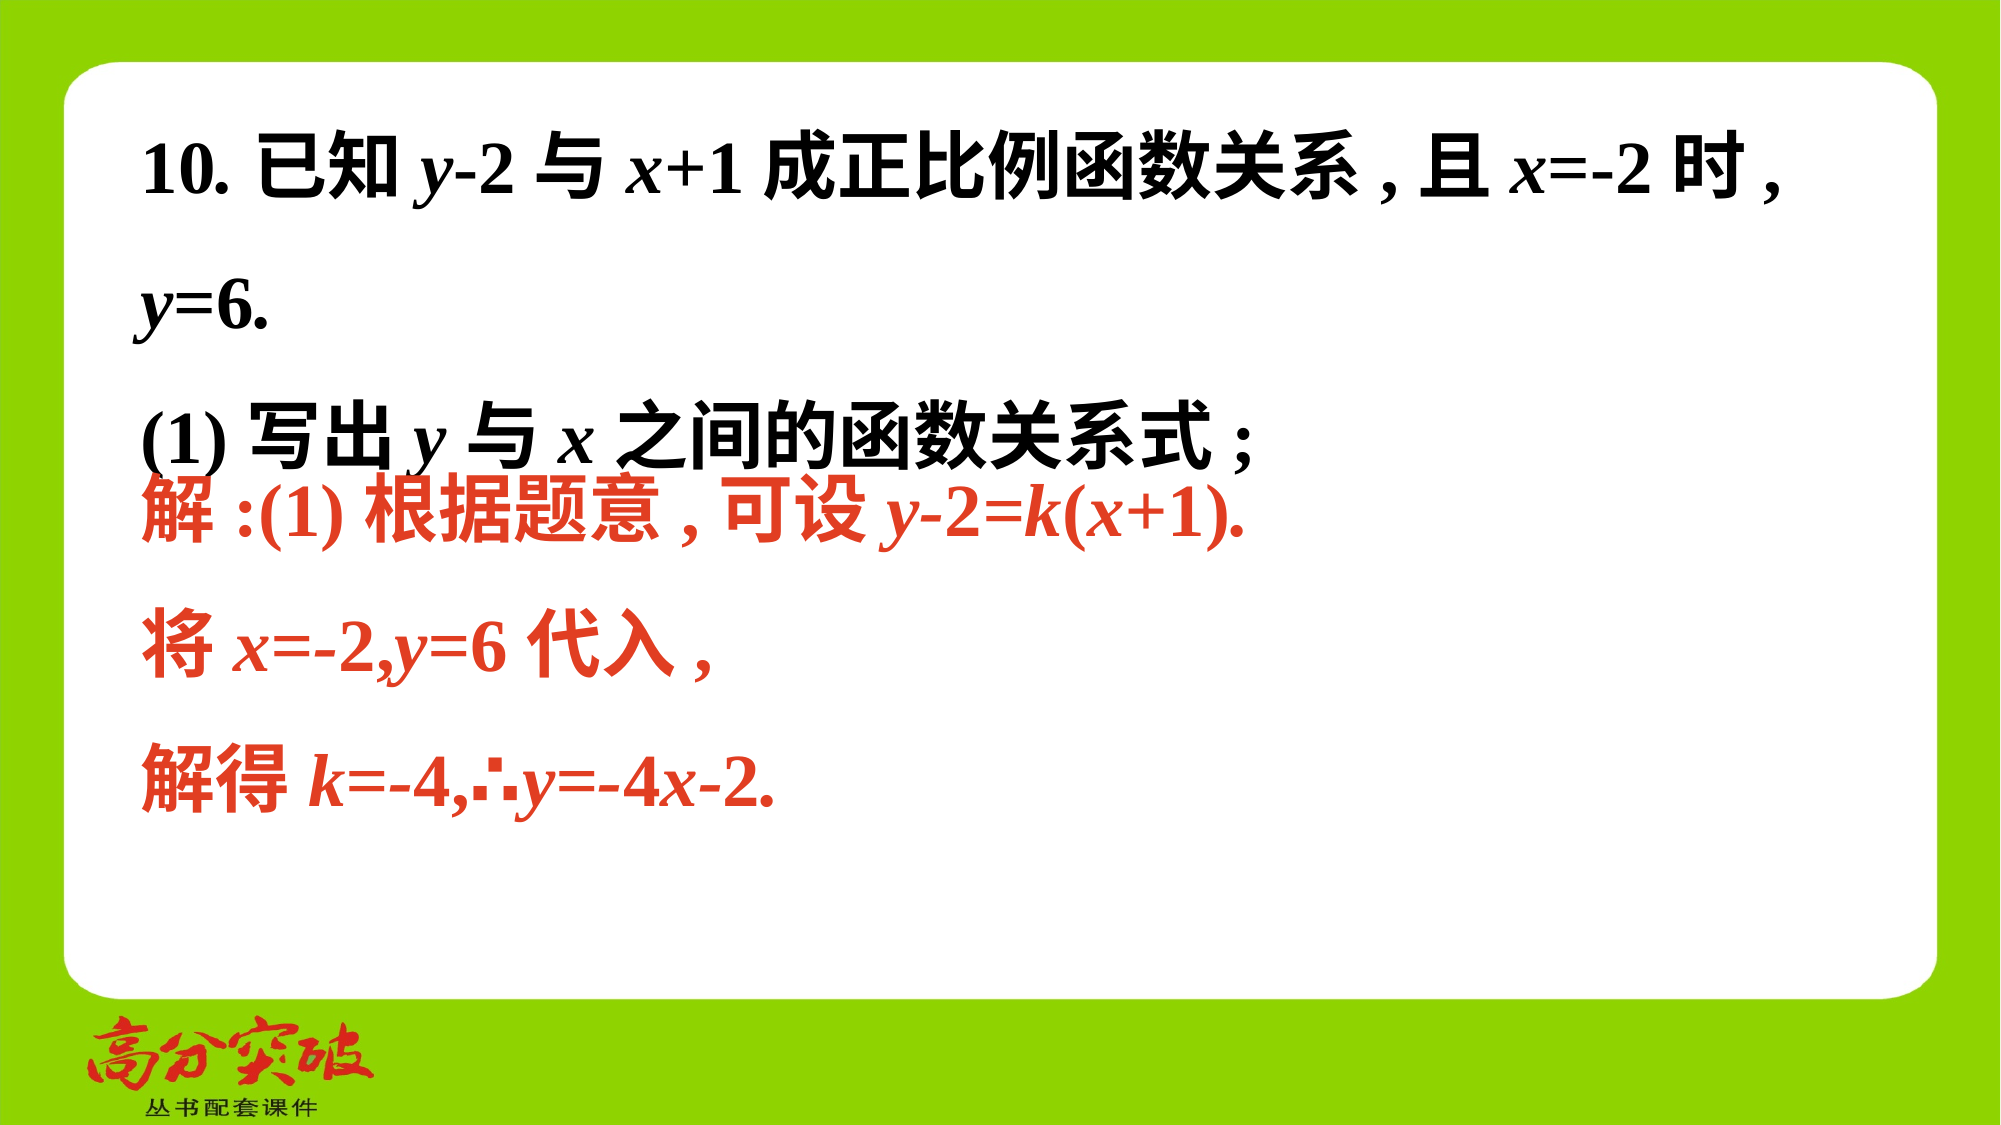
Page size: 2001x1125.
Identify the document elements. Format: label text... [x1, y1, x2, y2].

picture [0, 0, 2001, 1125]
text_box 解:(1)根据题意,可设y-2=k(x+1). 将x=-2,y=6代入, 解得k=-4,∴y=-4x-2. [125, 408, 1650, 829]
text_box 10.已知y-2与x+1成正比例函数关系,且x=-2时,y=6. (1)写出y与x之间的函数关系式; [125, 66, 1768, 487]
